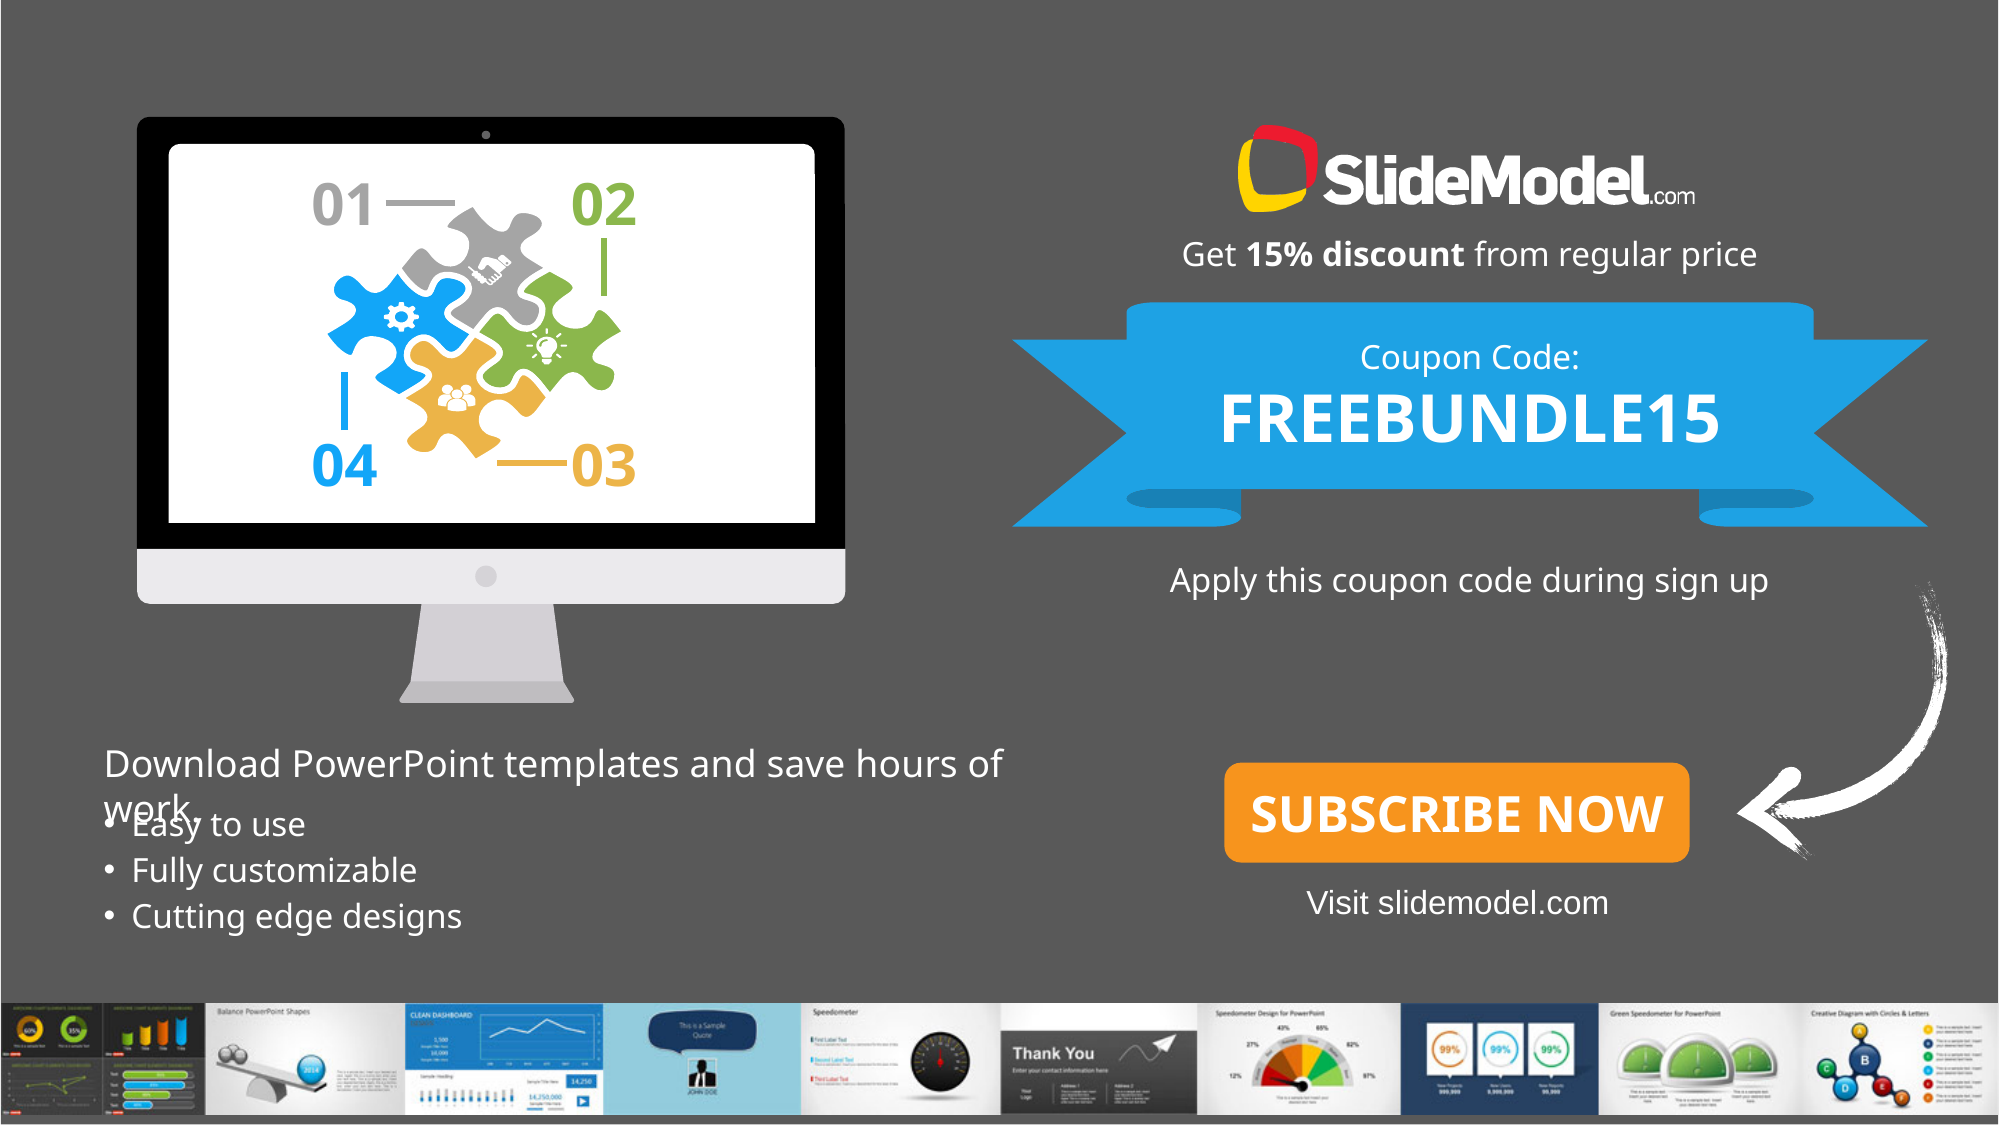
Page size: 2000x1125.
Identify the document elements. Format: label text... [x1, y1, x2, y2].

text_box [1929, 587, 1937, 601]
picture [0, 1003, 1999, 1115]
text_box Get 15% discount from regular price [1058, 225, 1882, 280]
text_box Visit slidemodel.com [1247, 874, 1669, 928]
text_box Easy to use Fully customizable Cutting edge designs [88, 838, 863, 943]
picture [1237, 125, 1696, 213]
text_box Apply this coupon code during sign up [1129, 551, 1811, 607]
text_box [1736, 594, 1949, 861]
text_box Download PowerPoint templates and save hours of work. [88, 732, 1059, 838]
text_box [290, 159, 658, 507]
text_box SUBSCRIBE NOW [1222, 760, 1692, 865]
text_box [1012, 302, 1929, 527]
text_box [136, 116, 846, 704]
text_box [0, 0, 2000, 1003]
text_box Coupon Code: FREEBUNDLE15 [1173, 328, 1768, 464]
